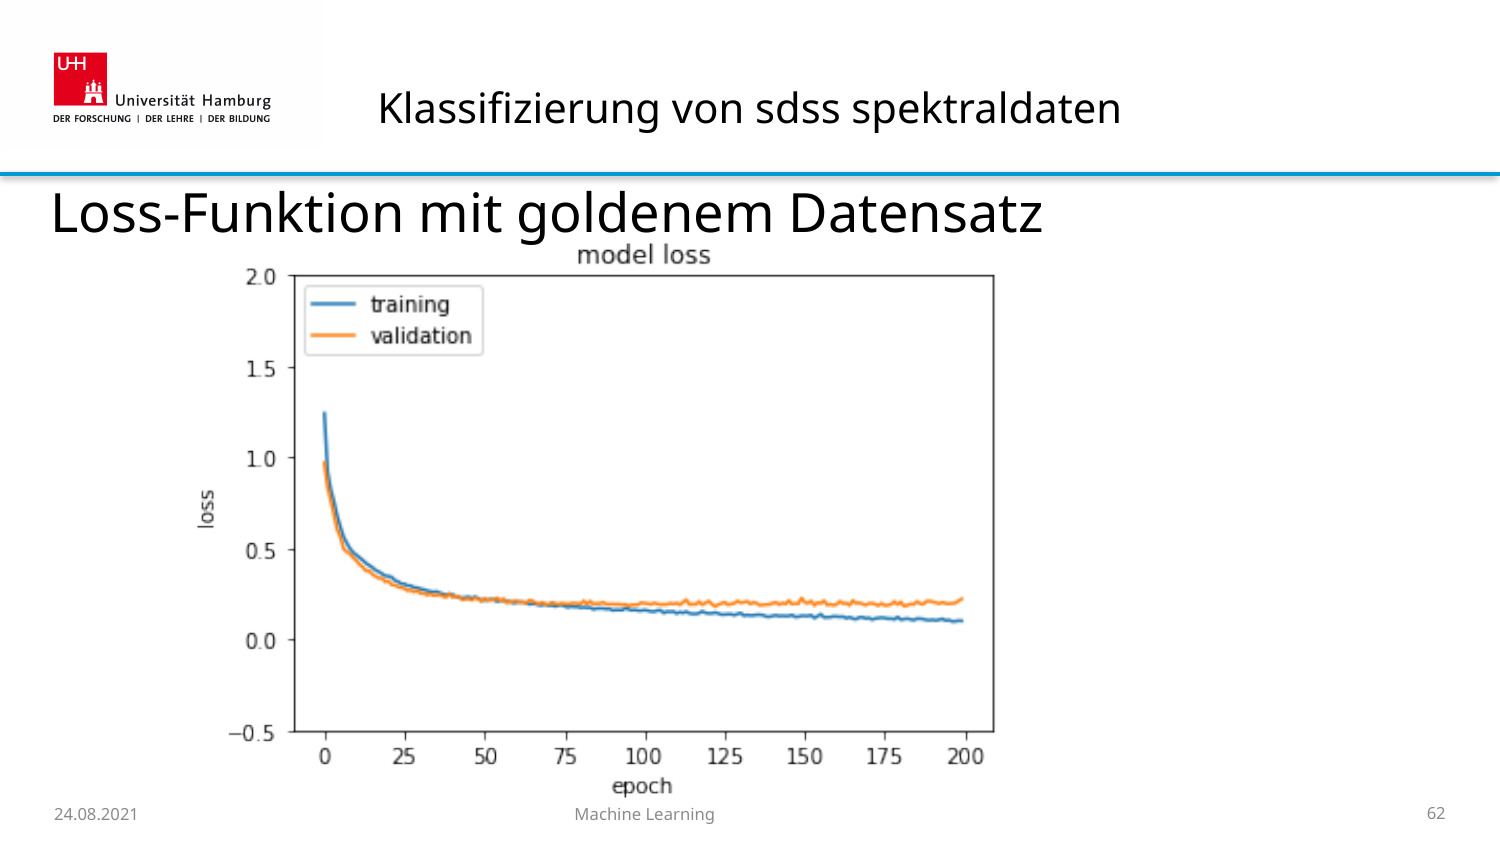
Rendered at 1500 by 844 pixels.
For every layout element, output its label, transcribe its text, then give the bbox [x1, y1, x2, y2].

picture [182, 228, 1008, 811]
picture [1, 0, 323, 149]
list Loss-Funktion mit goldenem Datensatz [35, 170, 1406, 254]
title Klassifizierung von sdss spektraldaten [275, 91, 1225, 122]
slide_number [54, 788, 210, 833]
slide_number 62 [1361, 788, 1446, 833]
footer Machine Learning [273, 788, 1016, 833]
